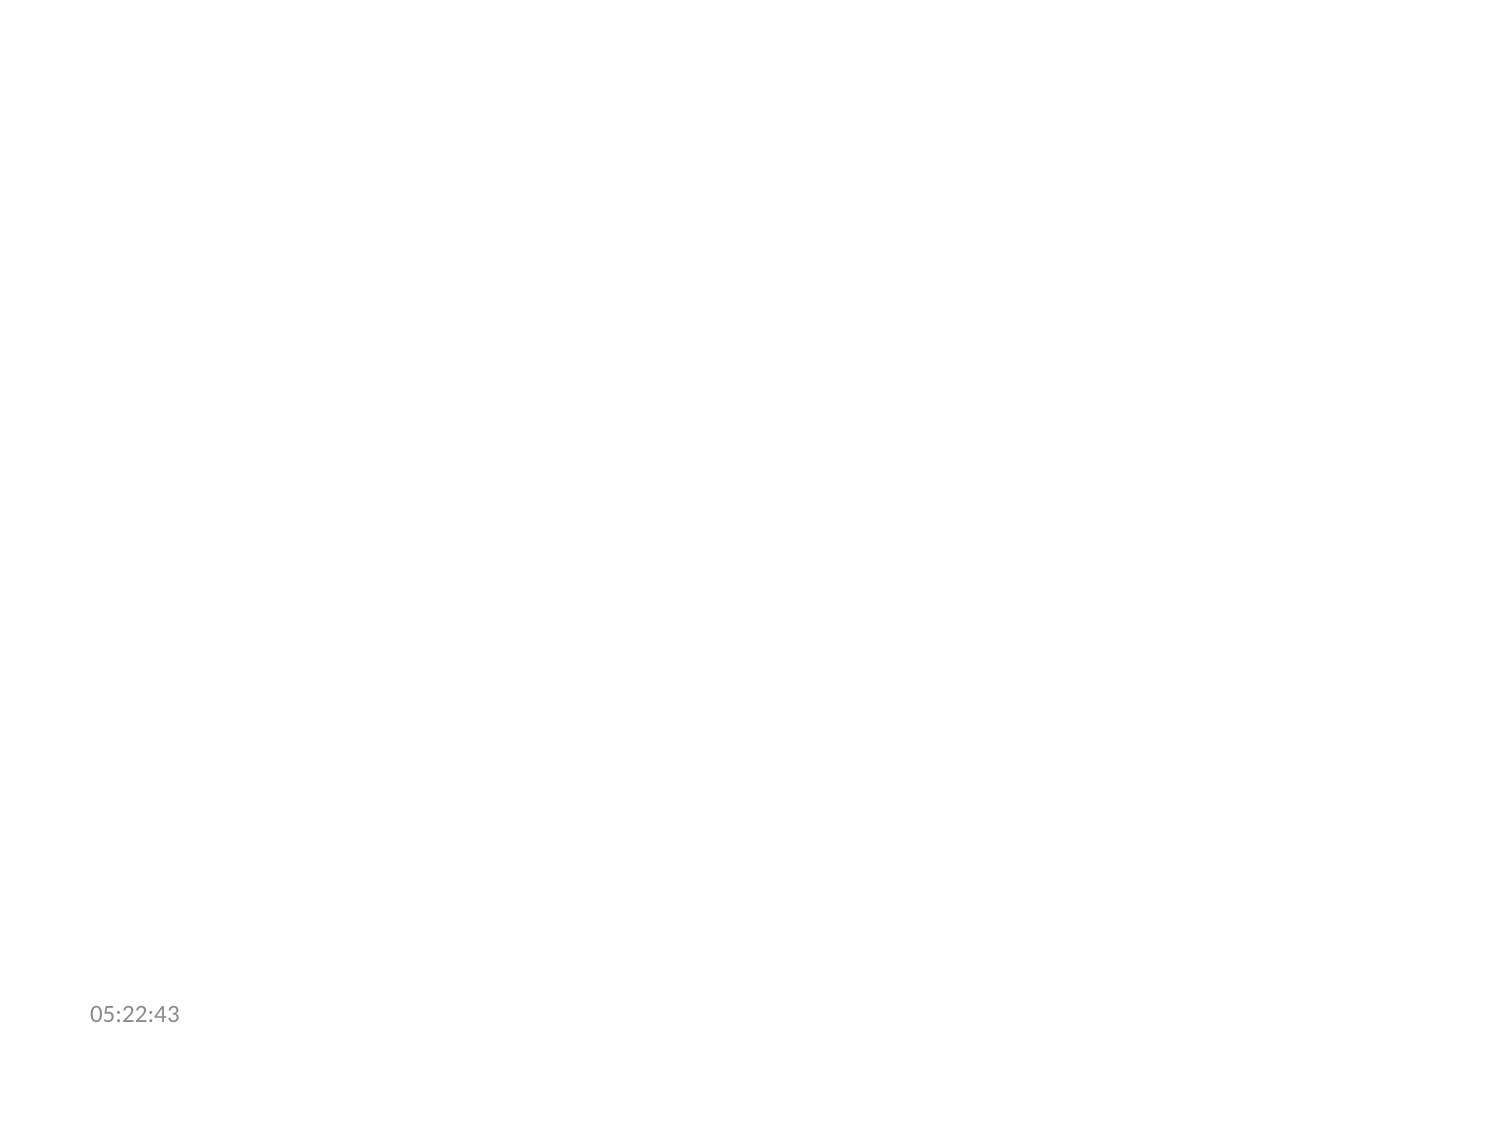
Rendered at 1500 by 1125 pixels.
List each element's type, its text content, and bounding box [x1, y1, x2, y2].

text_box 15:35:09 [75, 982, 425, 1043]
